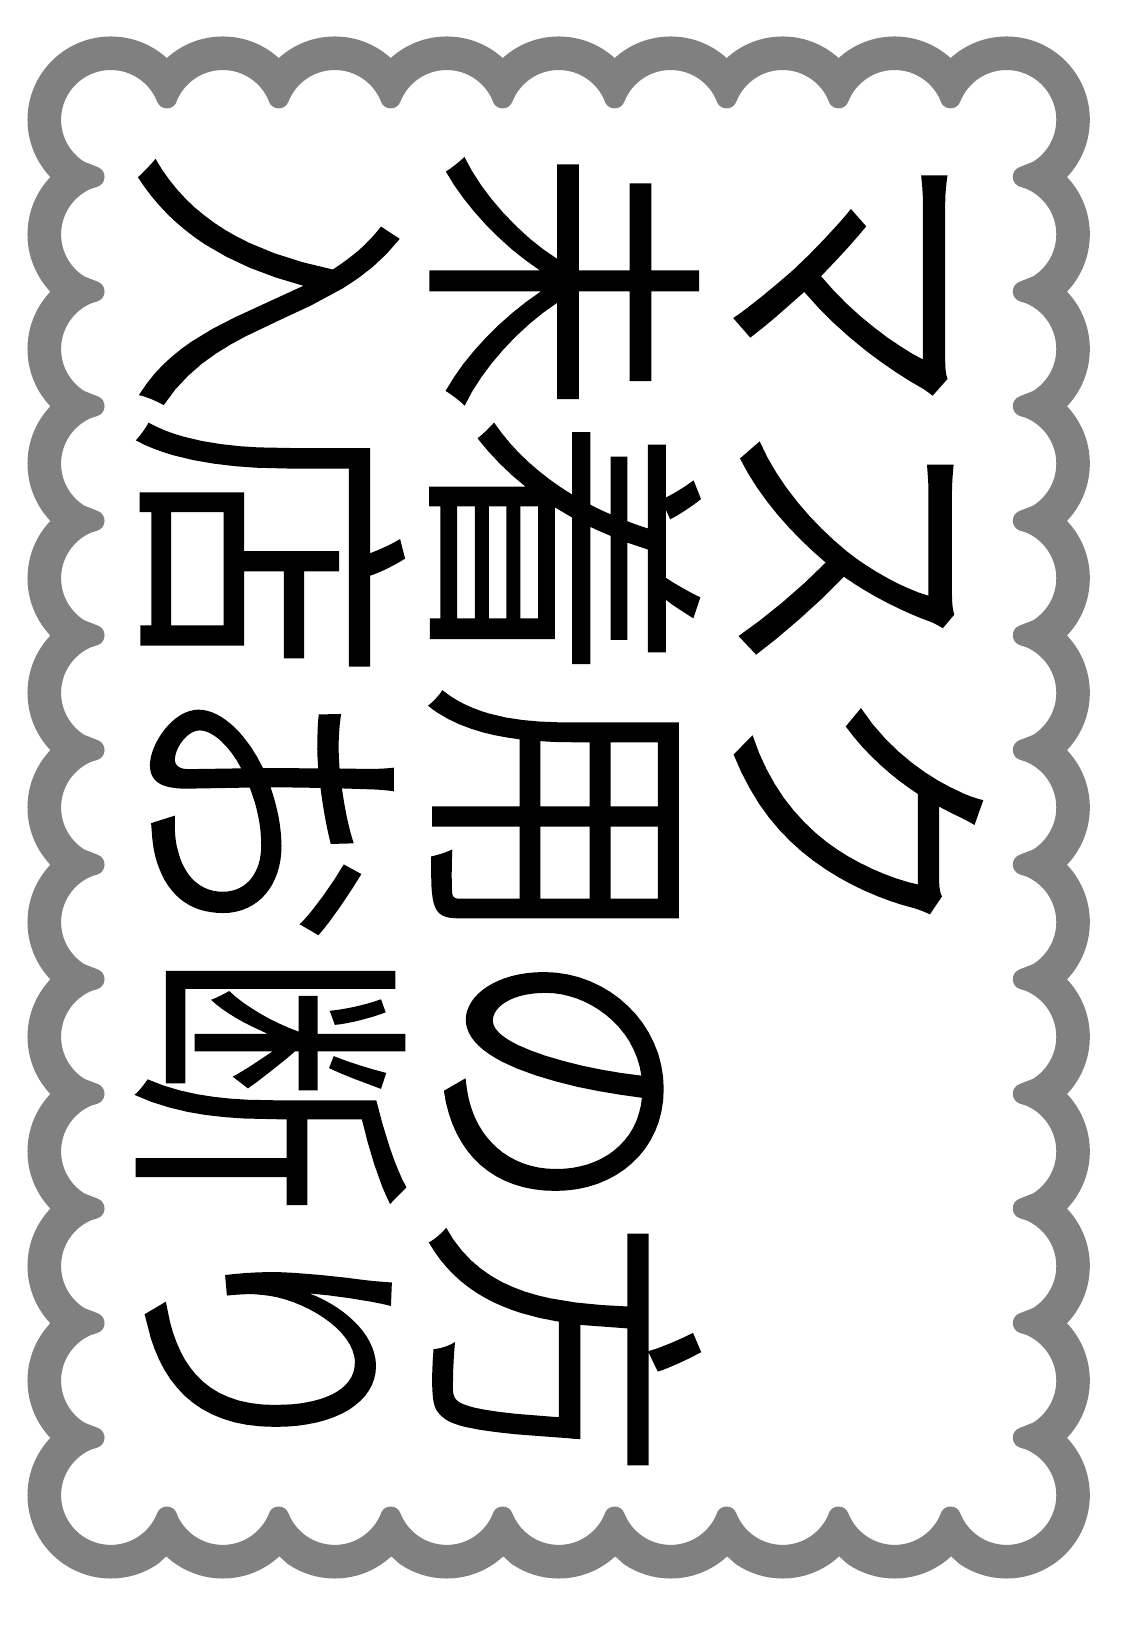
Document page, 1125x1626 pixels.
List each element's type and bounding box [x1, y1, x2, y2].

text_box [35, 44, 1082, 1571]
